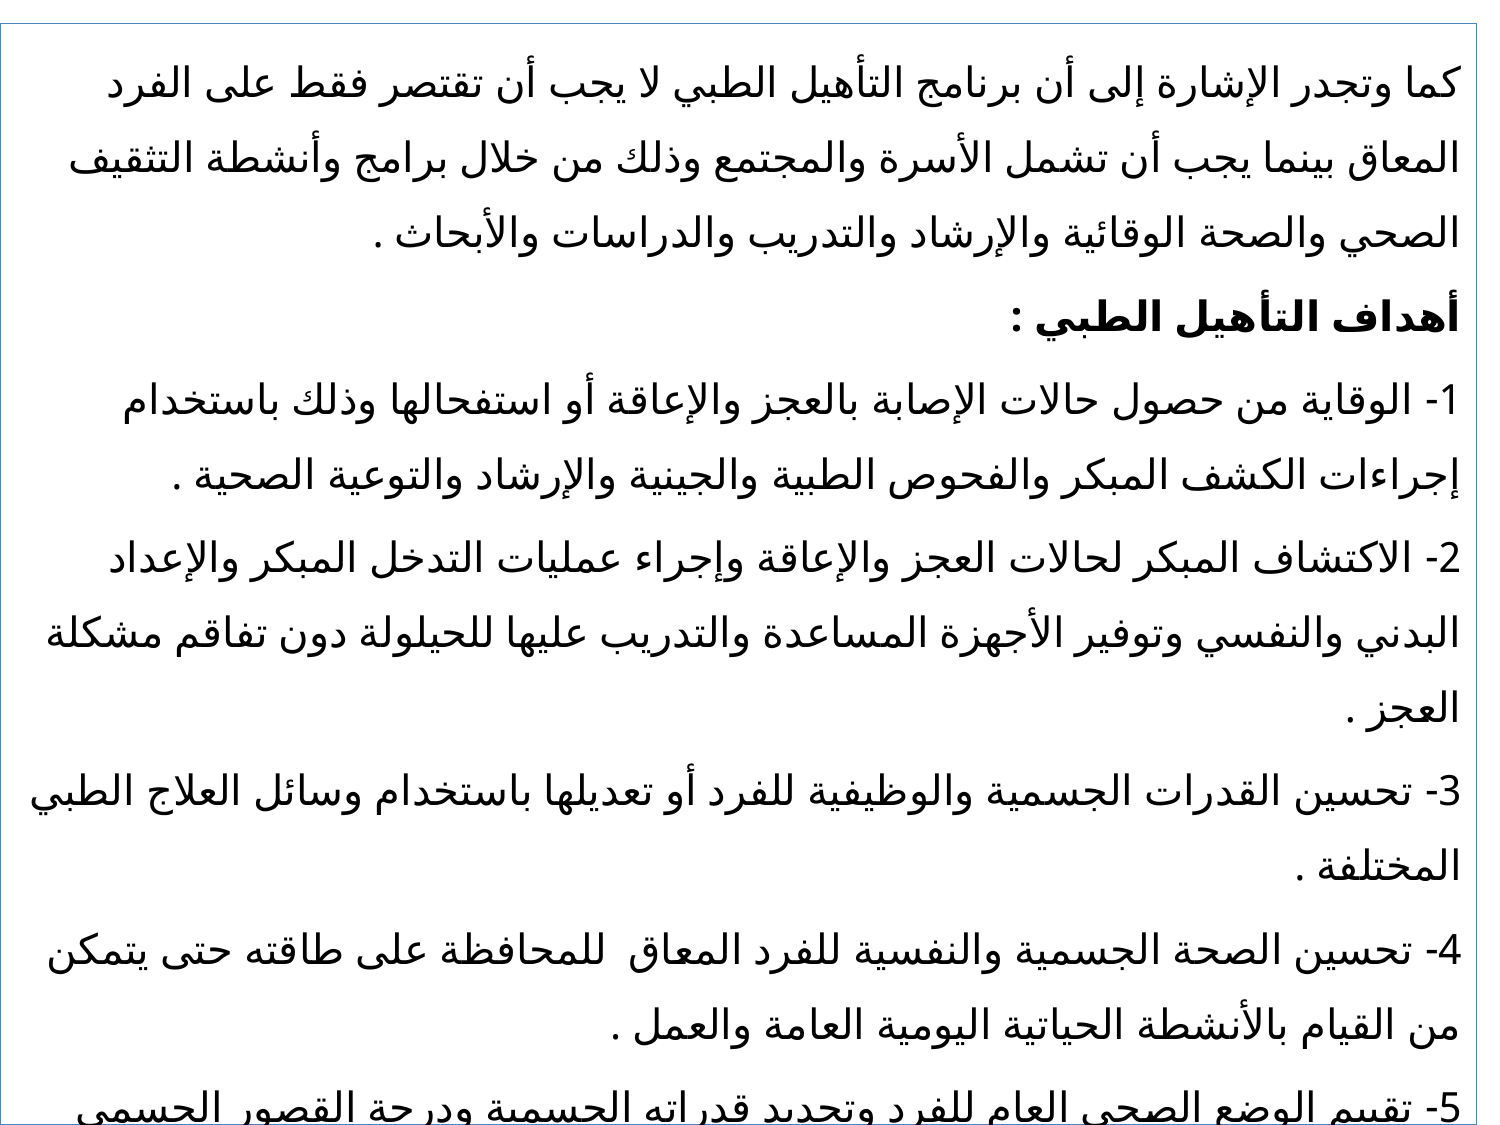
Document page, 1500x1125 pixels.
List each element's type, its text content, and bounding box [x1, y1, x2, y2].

list كما وتجدر الإشارة إلى أن برنامج التأهيل الطبي لا يجب أن تقتصر فقط على الفرد المعاق بينما يجب أن تشمل الأسرة والمجتمع وذلك من خلال برامج وأنشطة التثقيف الصحي والصحة الوقائية والإرشاد والتدريب والدراسات والأبحاث . أهداف التأهيل الطبي : 1- الوقاية من حصول حالات الإصابة بالعجز والإعاقة أو استفحالها وذلك باستخدام إجراءات الكشف المبكر والفحوص الطبية والجينية والإرشاد والتوعية الصحية . 2- الاكتشاف المبكر لحالات العجز والإعاقة وإجراء عمليات التدخل المبكر والإعداد البدني والنفسي وتوفير الأجهزة المساعدة والتدريب عليها للحيلولة دون تفاقم مشكلة العجز . 3- تحسين القدرات الجسمية والوظيفية للفرد أو تعديلها باستخدام وسائل العلاج الطبي المختلفة . 4- تحسين الصحة الجسمية والنفسية للفرد المعاق للمحافظة على طاقته حتى يتمكن من القيام بالأنشطة الحياتية اليومية العامة والعمل . 5- تقييم الوضع الصحي العام للفرد وتحديد قدراته الجسمية ودرجة القصور الجسمي واتخاذ التدابير الطبية والصحية اللازمة لتحسين أو تعديل الحالة الجسمية للفرد بشكل يساعده على استعادة أقصى ما يمكن من قدراته خصوصاً في مجال العناية بالذات والاستقلال المعيشي . [0, 23, 1477, 1125]
